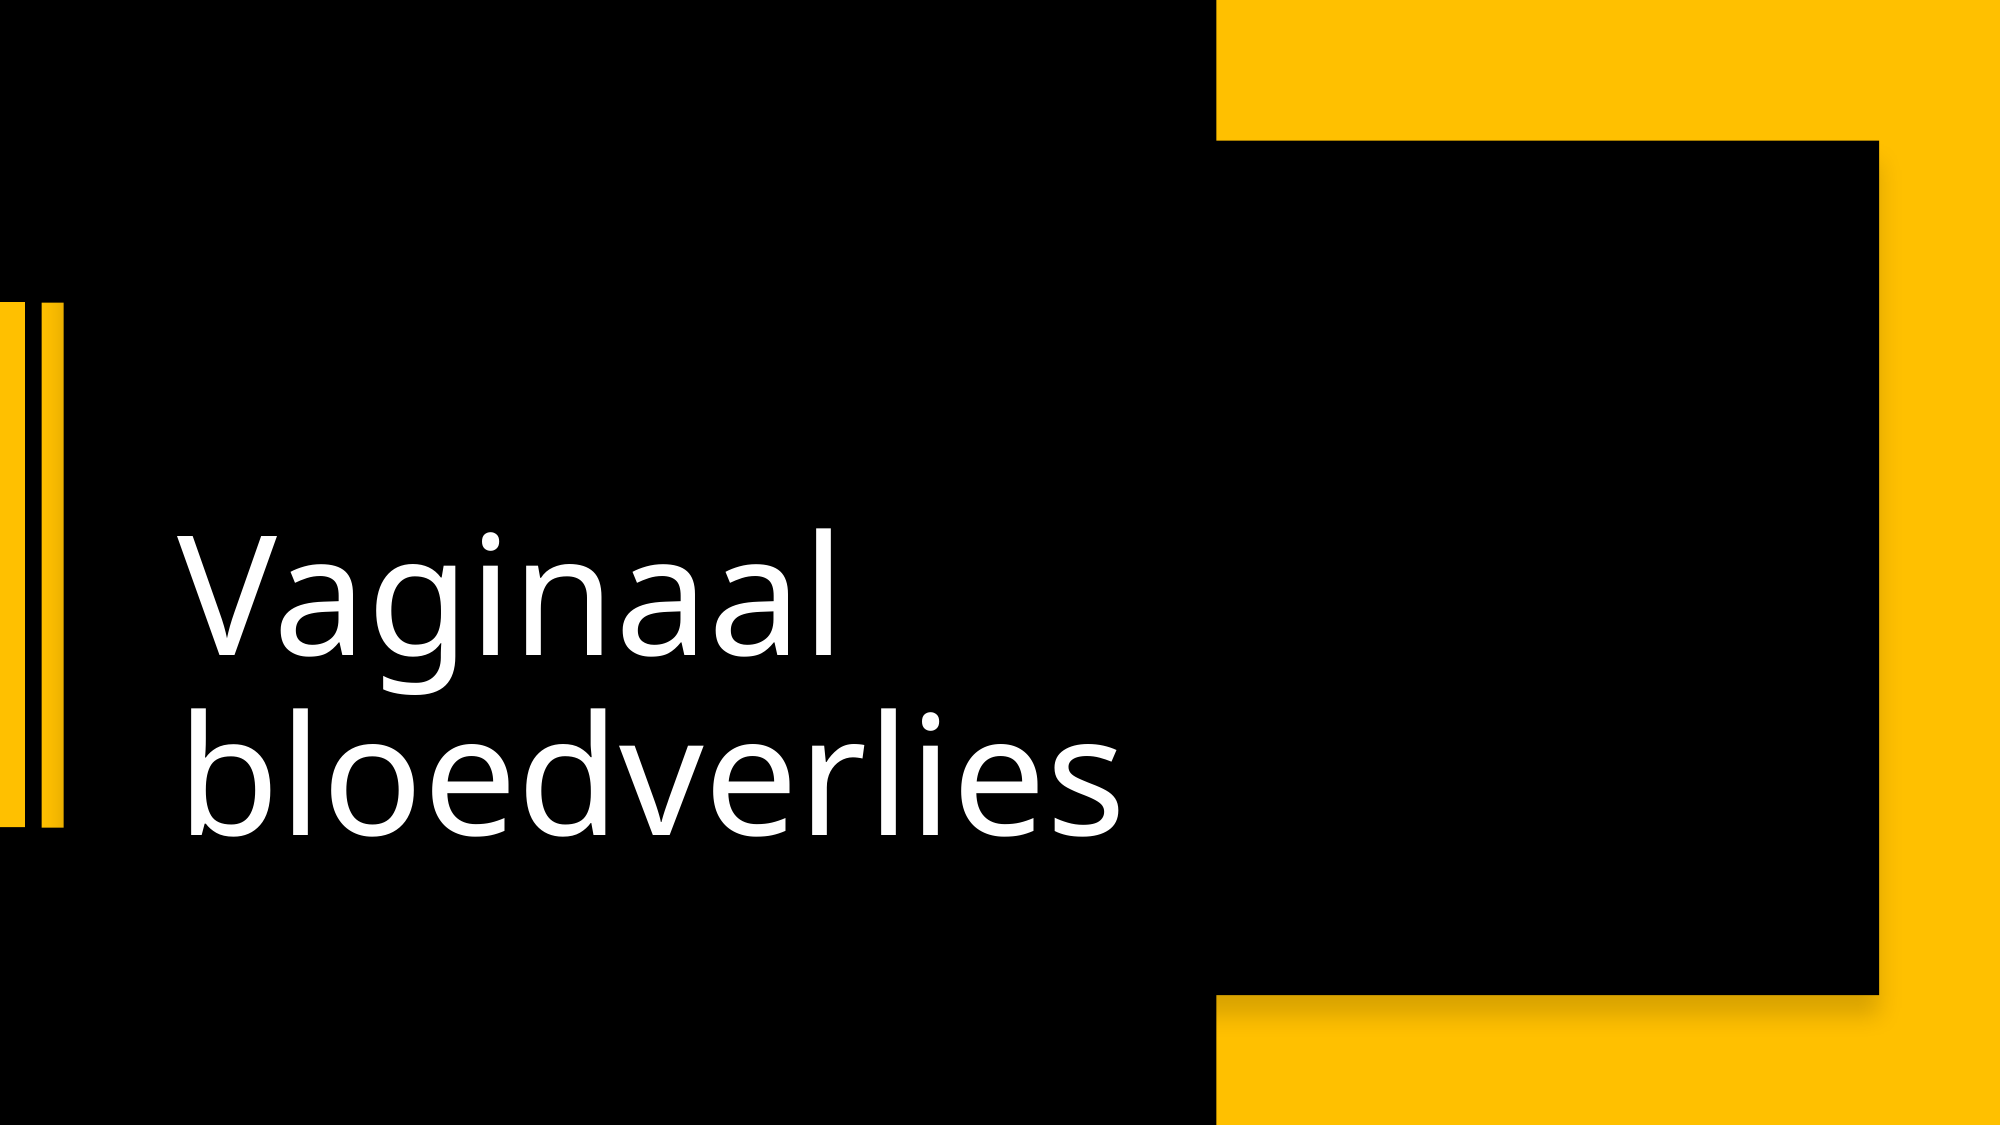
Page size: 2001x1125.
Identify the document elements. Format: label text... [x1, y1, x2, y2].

text_box [41, 302, 53, 829]
text_box [0, 301, 26, 828]
text_box [0, 0, 1215, 1125]
text_box [63, 140, 1880, 996]
title Vaginaal bloedverlies [162, 503, 1788, 929]
text_box [1215, 0, 2000, 1125]
